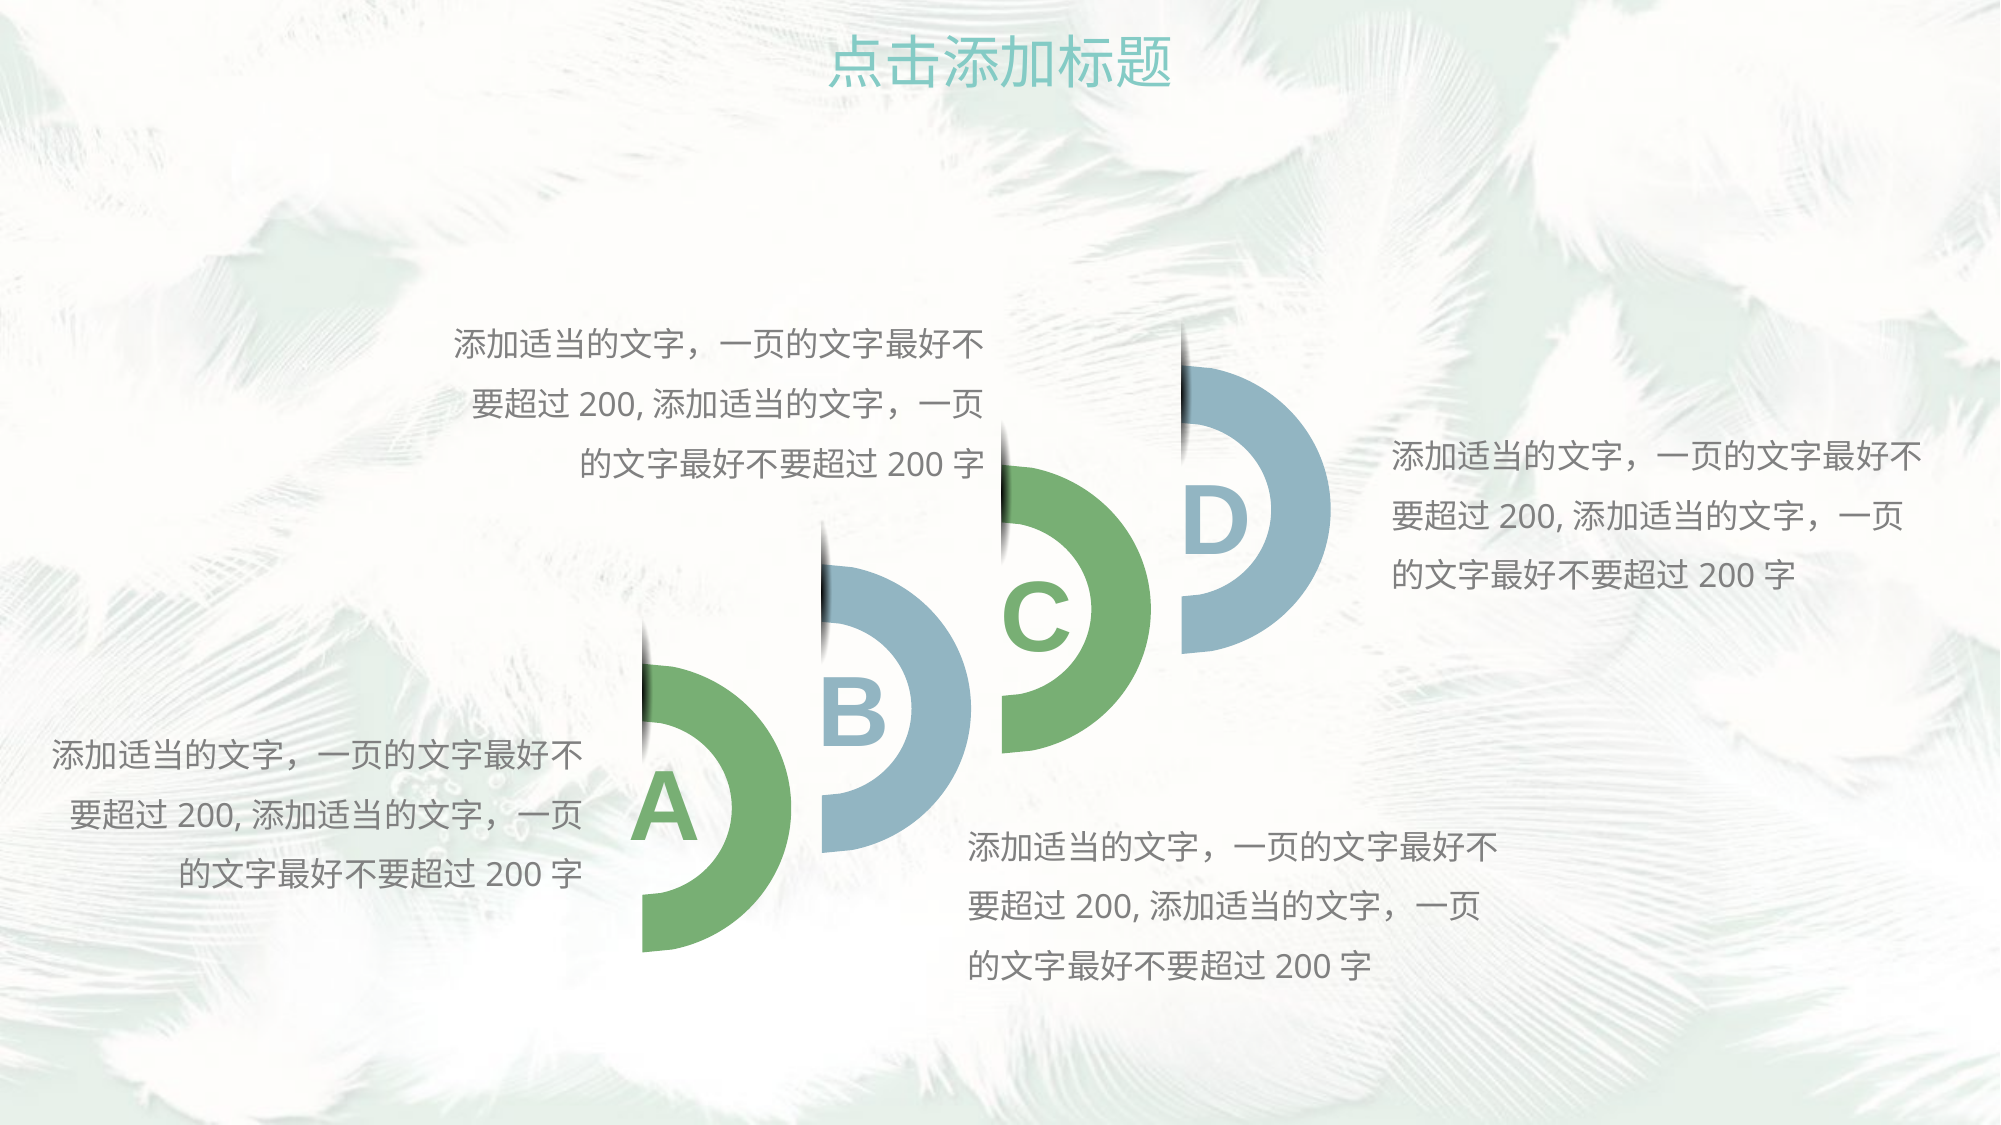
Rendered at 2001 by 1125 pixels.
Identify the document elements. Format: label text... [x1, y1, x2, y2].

text_box 添加适当的文字，一页的文字最好不要超过200,添加适当的文字，一页的文字最好不要超过200字 [1376, 417, 1951, 593]
text_box 52% [0, 0, 2000, 1125]
text_box 添加适当的文字，一页的文字最好不要超过200,添加适当的文字，一页的文字最好不要超过200字 [425, 305, 1000, 481]
text_box 添加适当的文字，一页的文字最好不要超过200,添加适当的文字，一页的文字最好不要超过200字 [23, 716, 599, 892]
picture [1181, 319, 1192, 468]
picture [642, 617, 653, 766]
text_box D [1164, 446, 1267, 582]
text_box [1001, 465, 1151, 754]
text_box A [613, 733, 716, 868]
text_box [821, 565, 972, 853]
text_box 点击添加标题 [383, 26, 1617, 104]
text_box 添加适当的文字，一页的文字最好不要超过200,添加适当的文字，一页的文字最好不要超过200字 [952, 808, 1528, 984]
picture [821, 518, 832, 666]
picture [1001, 418, 1012, 567]
text_box [642, 664, 792, 953]
text_box C [985, 544, 1088, 680]
text_box [1181, 366, 1331, 655]
text_box B [802, 638, 905, 774]
